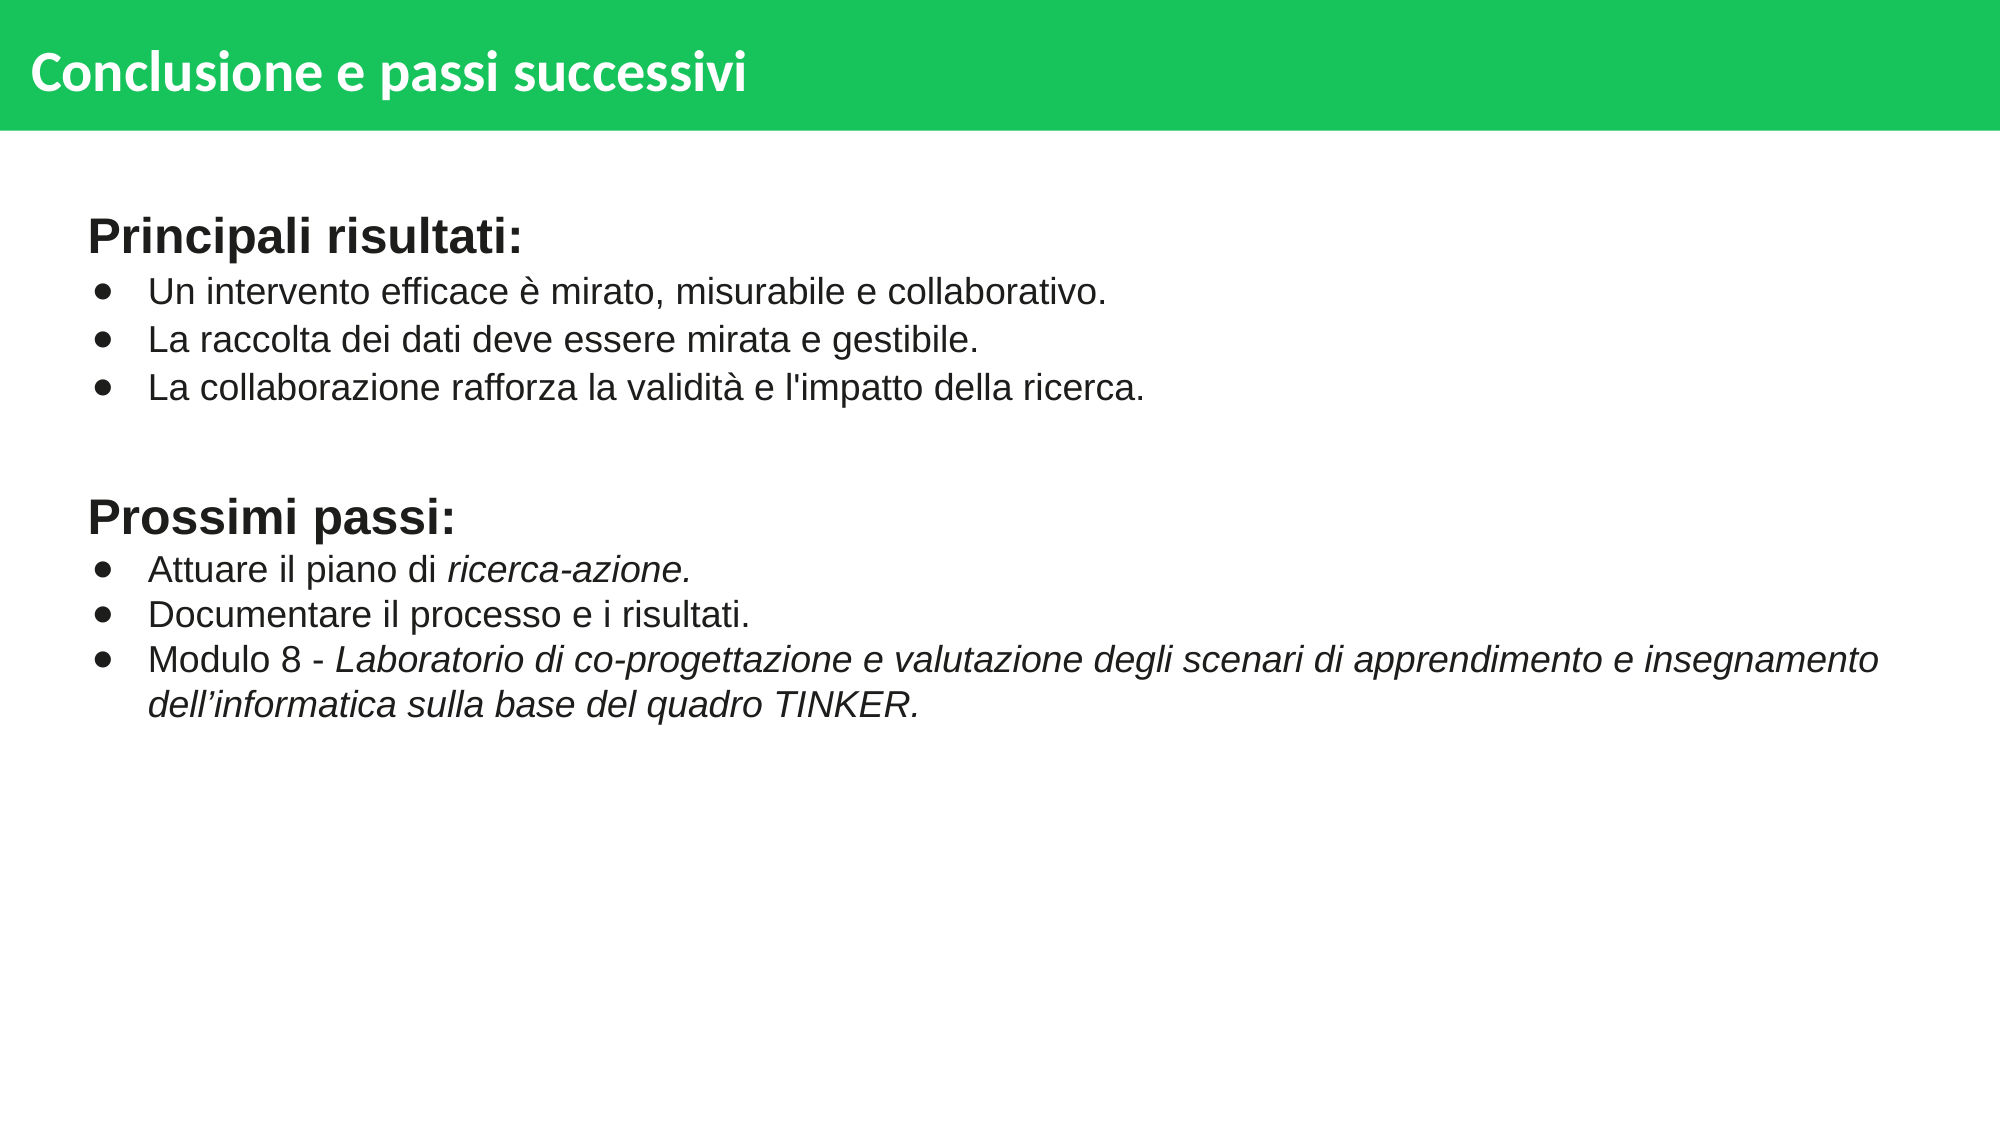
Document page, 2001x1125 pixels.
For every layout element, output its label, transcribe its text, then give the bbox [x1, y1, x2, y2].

text_box Principali risultati: Un intervento efficace è mirato, misurabile e collaborativo. La raccolta dei dati deve essere mirata e gestibile. La collaborazione rafforza la validità e l'impatto della ricerca. Prossimi passi: Attuare il piano di ricerca-azione. Documentare il processo e i risultati. Modulo 8 - Laboratorio di co-progettazione e valutazione degli scenari di apprendimento e insegnamento dell’informatica sulla base del quadro TINKER. [57, 188, 1943, 1054]
title Conclusione e passi successivi [16, 13, 1976, 131]
